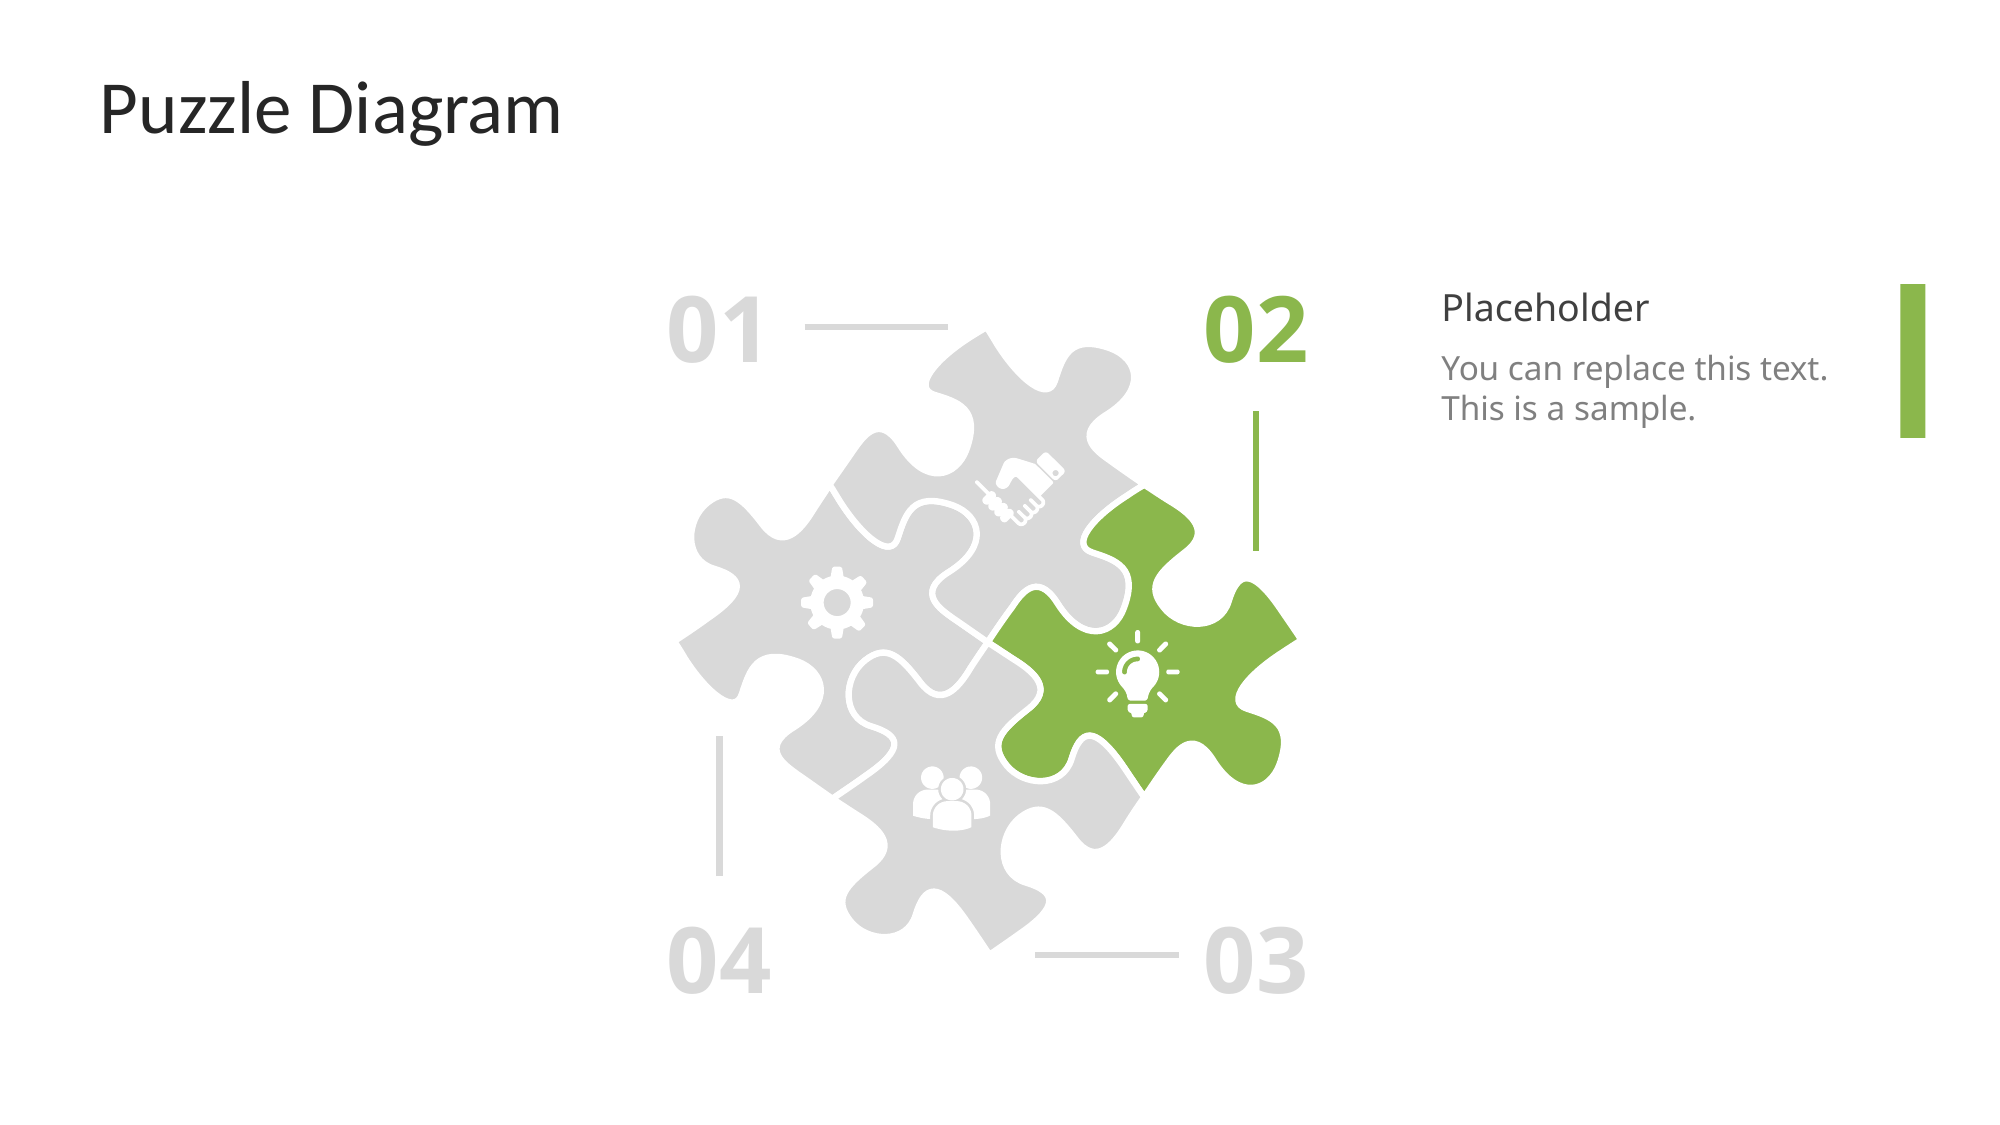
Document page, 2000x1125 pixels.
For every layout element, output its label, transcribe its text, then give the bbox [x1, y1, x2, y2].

title Puzzle Diagram [99, 45, 1900, 162]
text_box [651, 261, 1325, 1020]
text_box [1426, 275, 1926, 439]
